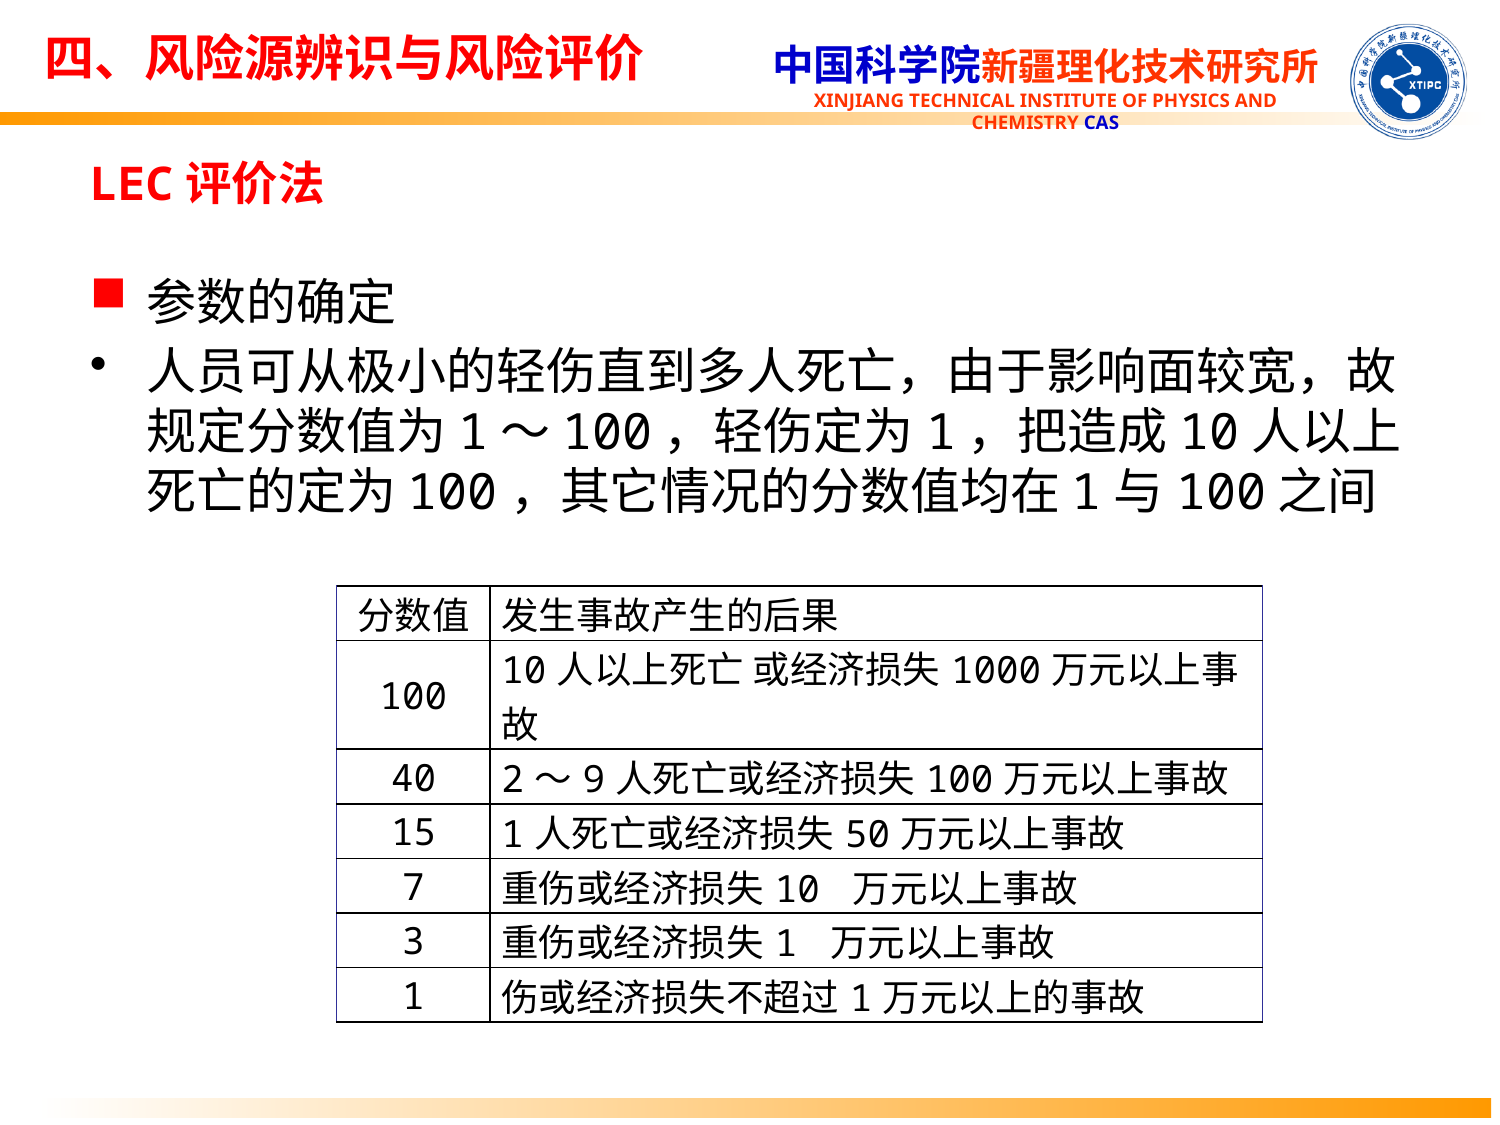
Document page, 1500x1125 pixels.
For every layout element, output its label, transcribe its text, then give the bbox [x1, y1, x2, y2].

table_cell 重伤或经济损失10 万元以上事故 [491, 859, 1262, 912]
table_cell 100 [337, 641, 489, 748]
table_cell 2～9人死亡或经济损失100万元以上事故 [491, 750, 1262, 803]
table_cell 重伤或经济损失1 万元以上事故 [491, 914, 1262, 967]
table_cell 10人以上死亡 或经济损失1000万元以上事故 [491, 641, 1262, 748]
table_cell 伤或经济损失不超过1万元以上的事故 [491, 968, 1262, 1021]
table_header 分数值 [337, 587, 489, 640]
table_cell 40 [337, 750, 489, 803]
table_cell 7 [337, 859, 489, 912]
table_cell 3 [337, 914, 489, 967]
table_cell 15 [337, 805, 489, 858]
table_cell 1 [337, 968, 489, 1021]
text_box 四、风险源辨识与风险评价 [29, 19, 833, 102]
list 参数的确定 人员可从极小的轻伤直到多人死亡，由于影响面较宽，故规定分数值为1～100，轻伤定为1，把造成10人以上死亡的定为100，其它情况的分数值均在1与100之间 [75, 262, 1425, 1005]
table_cell 1人死亡或经济损失50万元以上事故 [491, 805, 1262, 858]
picture [1342, 16, 1474, 147]
text_box LEC评价法 [74, 138, 879, 222]
table_header 发生事故产生的后果 [491, 587, 1262, 640]
